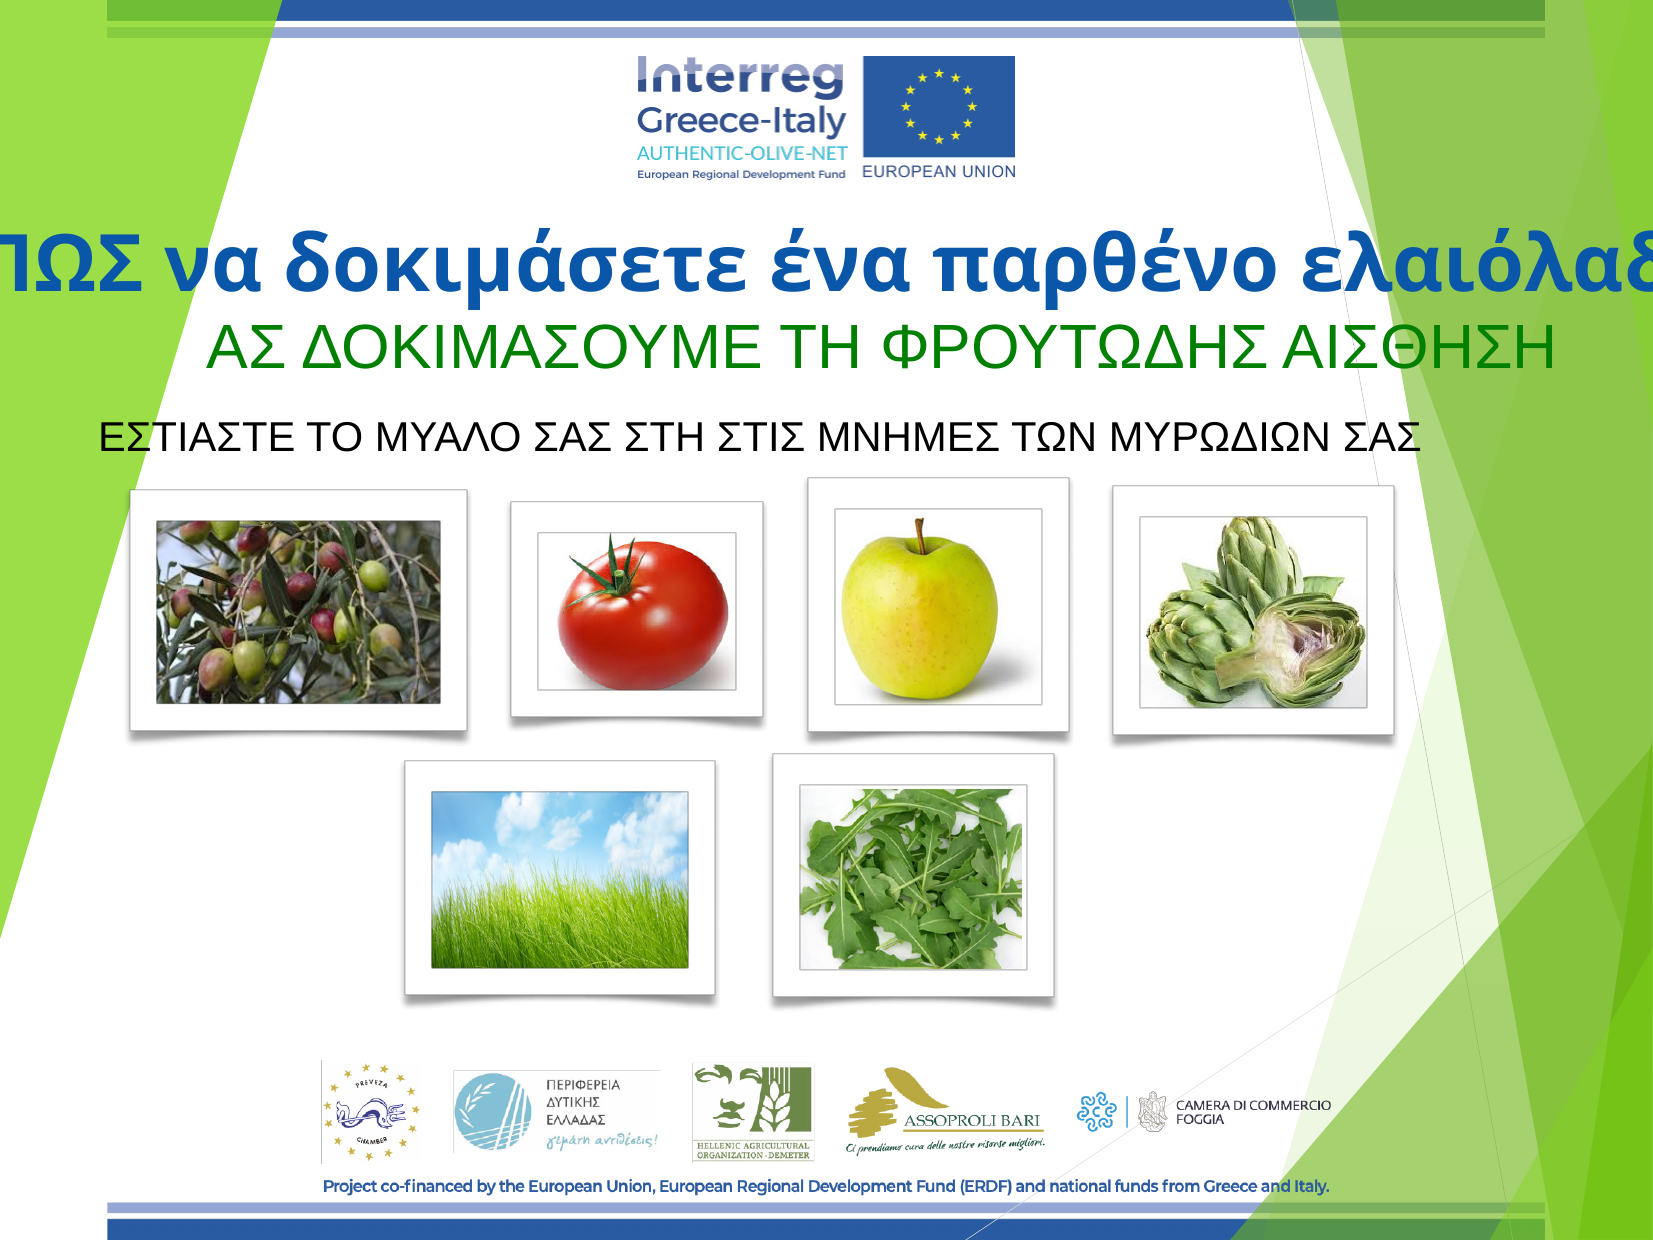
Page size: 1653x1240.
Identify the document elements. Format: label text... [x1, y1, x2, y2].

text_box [503, 498, 774, 735]
picture [272, 0, 1298, 38]
text_box ΕΣΤΙΑΣΤΕ ΤΟ ΜΥΑΛΟ ΣΑΣ ΣΤΗ ΣΤΙΣ ΜΝΗΜΕΣ ΤΩΝ ΜΥΡΩΔΙΩΝ ΣΑΣ [35, 406, 1485, 468]
picture [637, 56, 1015, 180]
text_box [396, 757, 724, 1013]
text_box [121, 486, 477, 746]
text_box ΠΩΣ να δοκιμάσετε ένα παρθένο ελαιόλαδο; [0, 205, 1653, 315]
text_box ΑΣ ΔΟΚΙΜΑΣΟΥΜΕ ΤΗ ΦΡΟΥΤΩΔΗΣ ΑΙΣΘΗΣΗ [199, 315, 1568, 390]
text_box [765, 750, 1065, 1014]
picture [109, 1002, 1336, 1240]
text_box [1104, 481, 1405, 752]
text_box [800, 474, 1078, 749]
